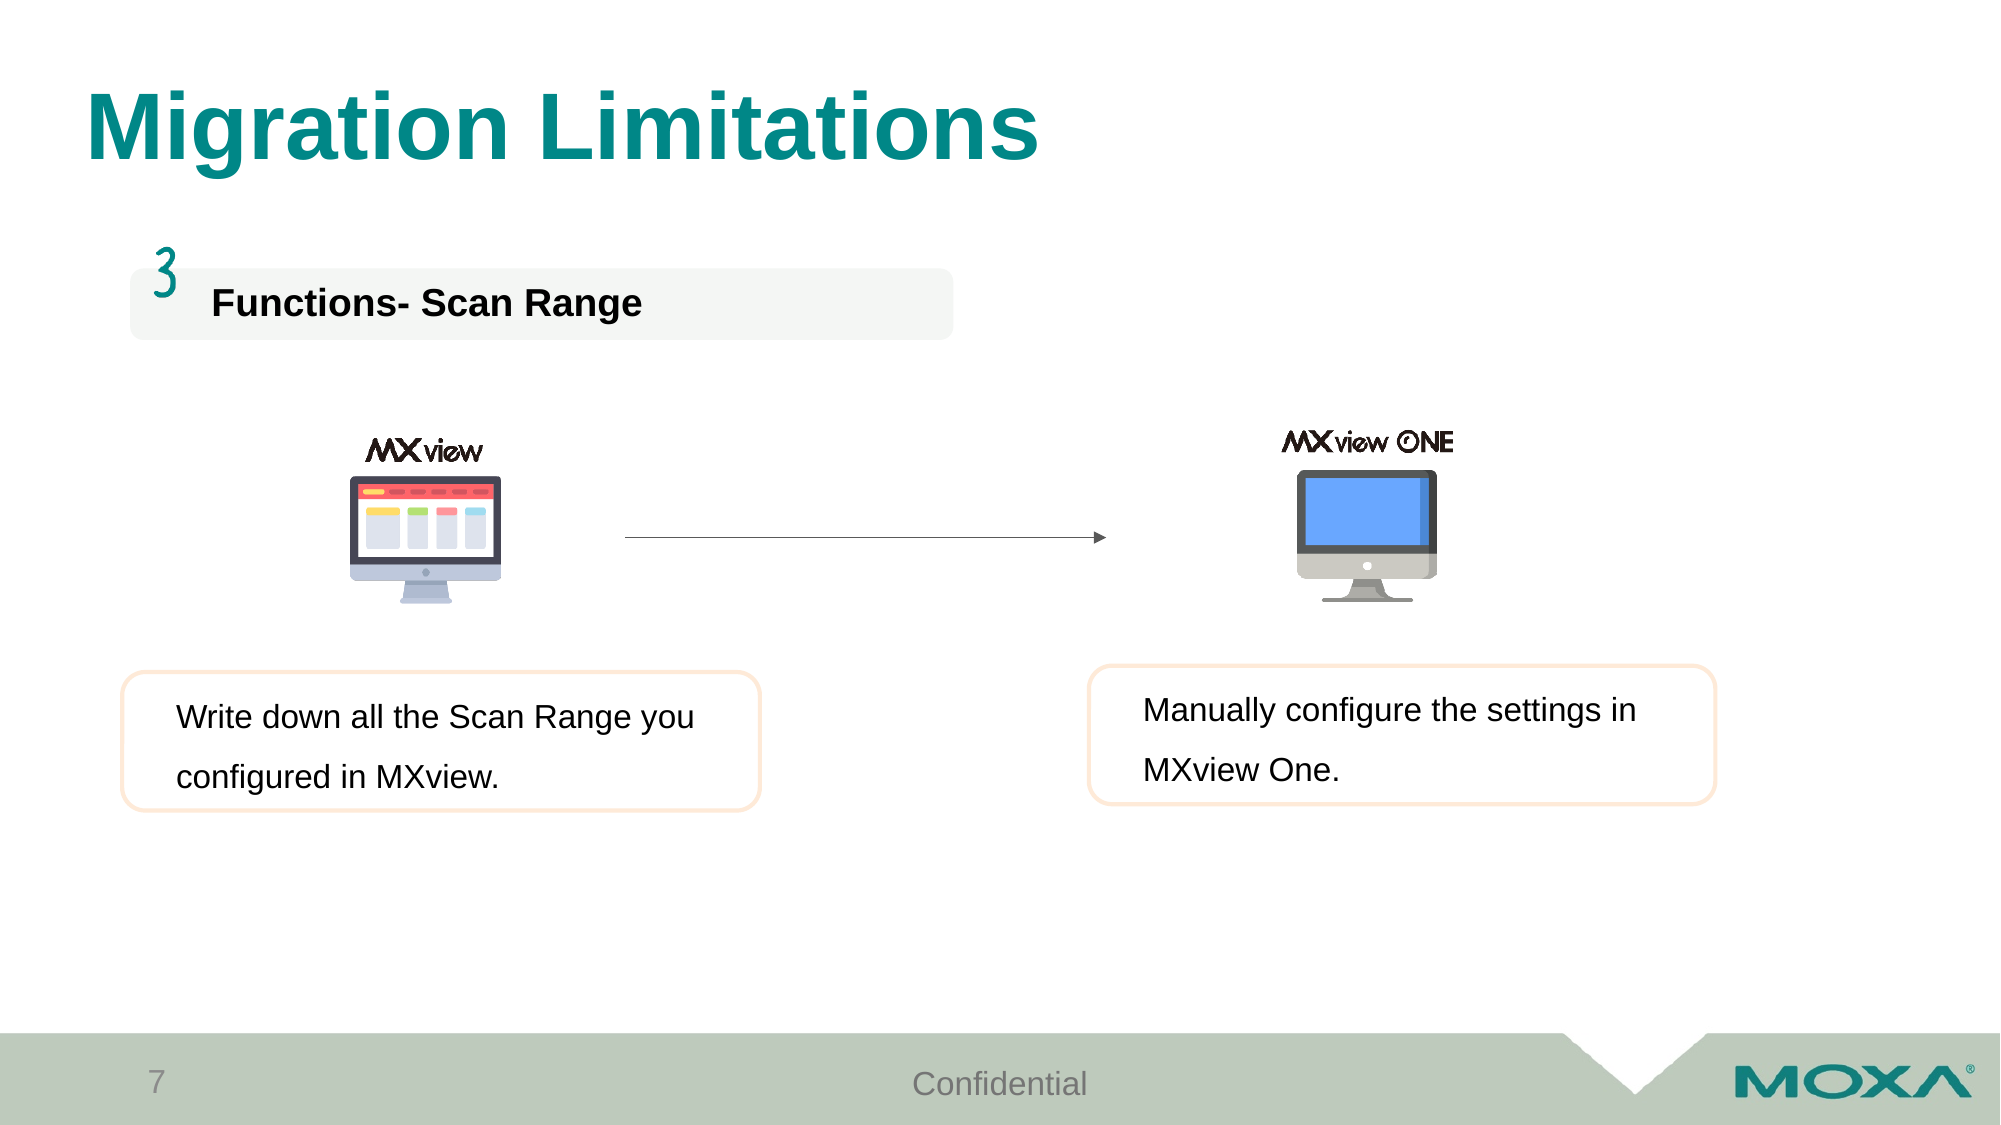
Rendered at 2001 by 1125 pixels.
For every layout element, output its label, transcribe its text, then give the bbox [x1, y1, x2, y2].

title Migration Limitations [70, 44, 1945, 201]
text_box [130, 276, 954, 340]
text_box Write down all the Scan Range you configured in MXview. [161, 667, 788, 802]
text_box [120, 669, 762, 813]
picture [0, 0, 2000, 1125]
text_box Functions- Scan Range [196, 270, 952, 332]
text_box [1086, 663, 1718, 807]
text_box Manually configure the settings in MXview One. [1128, 661, 1755, 796]
slide_number 7 [70, 1050, 181, 1111]
